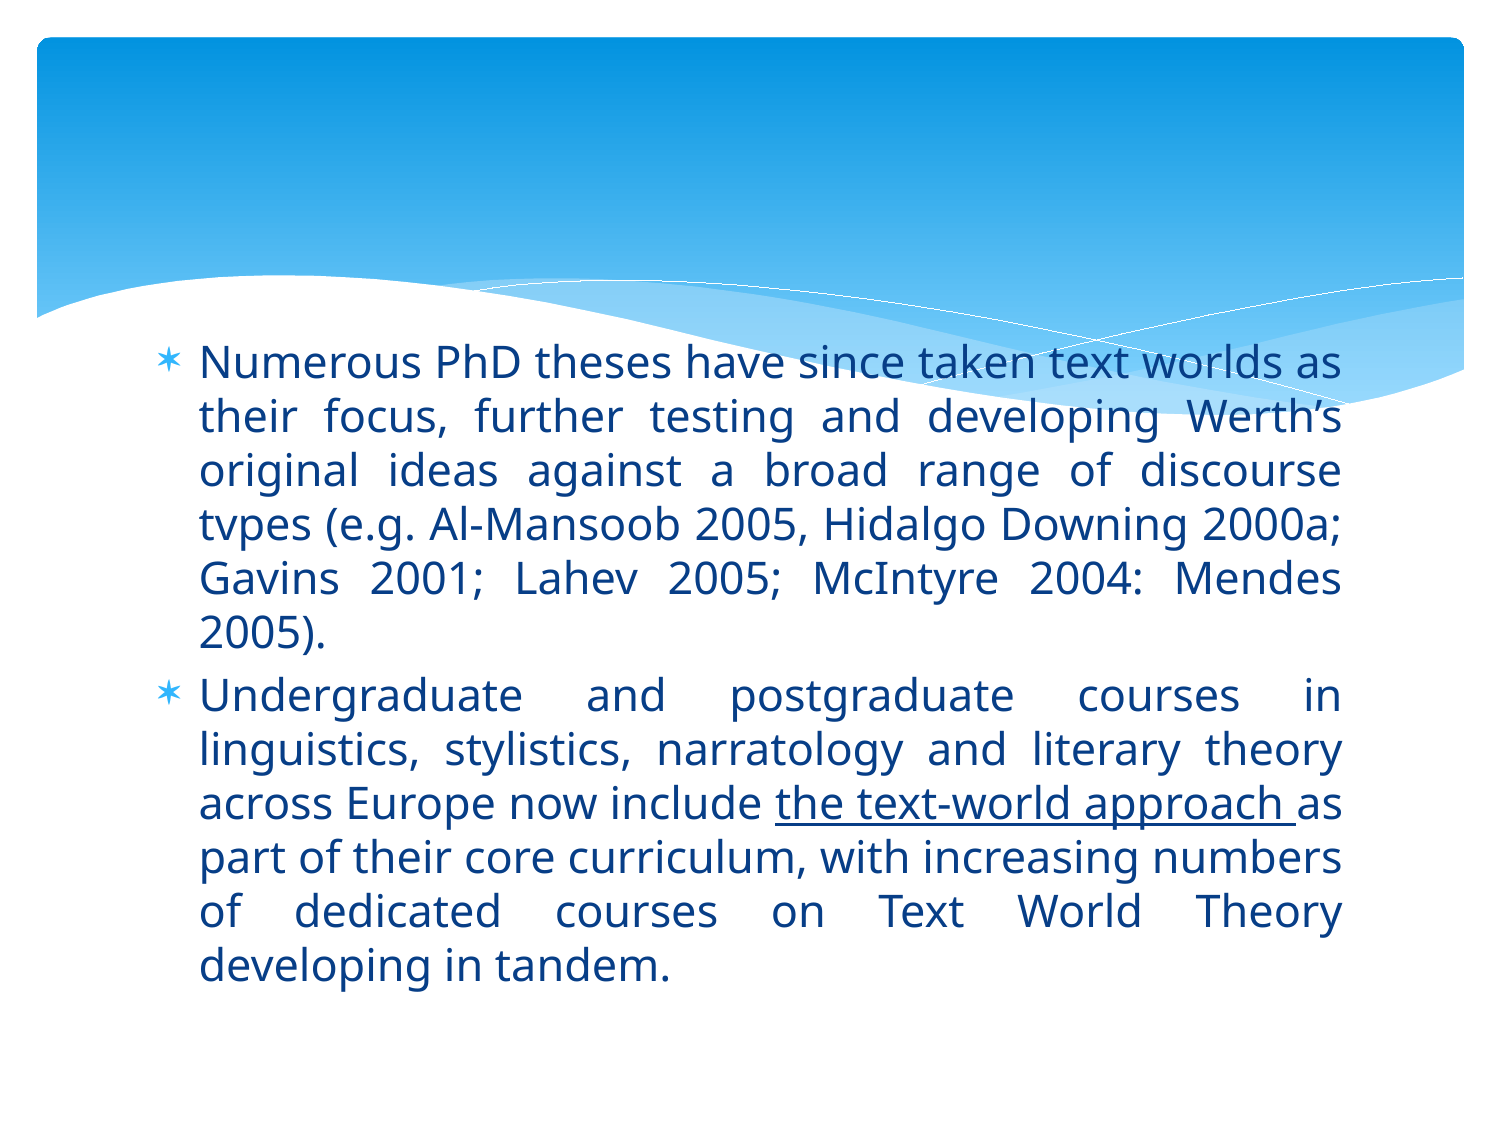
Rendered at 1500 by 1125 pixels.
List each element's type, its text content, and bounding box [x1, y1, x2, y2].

list Numerous PhD theses have since taken text worlds as their focus, further testing and developing Werth’s original ideas against a broad range of discourse tvpes (e.g. Al-Mansoob 2005, Hidalgo Downing 2000a; Gavins 2001; Lahev 2005; McIntyre 2004: Mendes 2005). Undergraduate and postgraduate courses in linguistics, stylistics, narratology and literary theory across Europe now include the text-world approach as part of their core curriculum, with increasing numbers of dedicated courses on Text World Theory developing in tandem. [143, 326, 1359, 1005]
